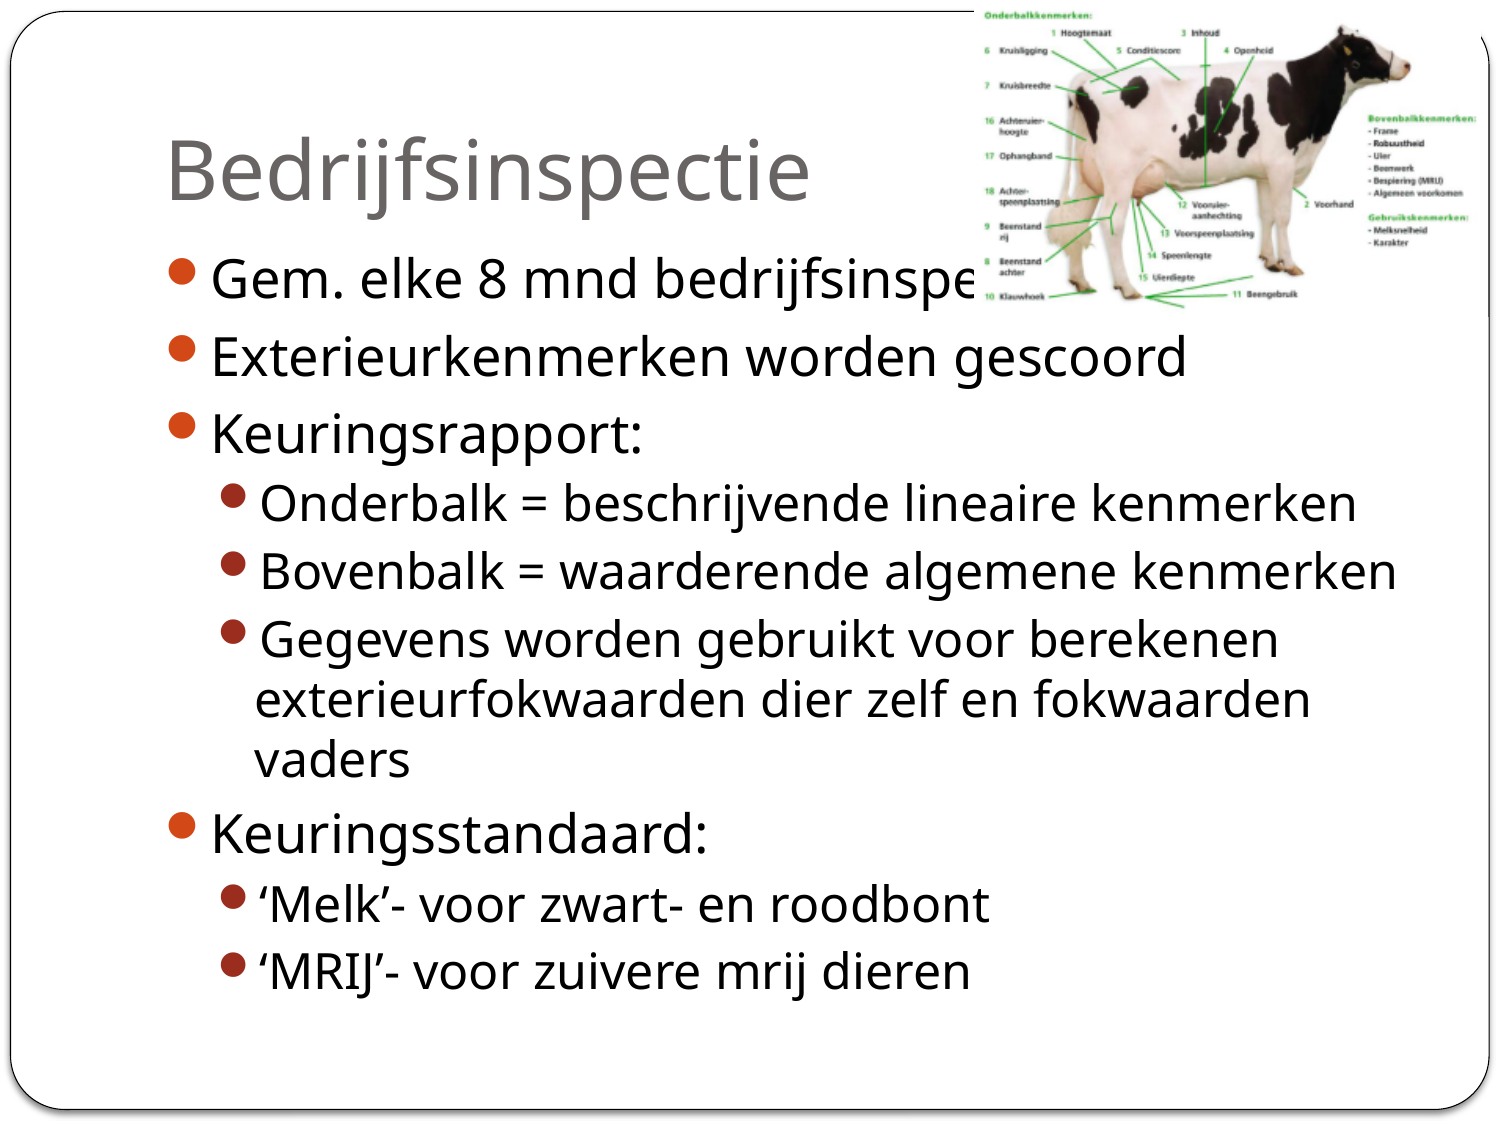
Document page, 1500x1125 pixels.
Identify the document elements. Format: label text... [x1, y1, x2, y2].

title Bedrijfsinspectie [150, 45, 968, 233]
list Gem. elke 8 mnd bedrijfsinspecteur Exterieurkenmerken worden gescoord Keuringsrapport: Onderbalk = beschrijvende lineaire kenmerken Bovenbalk = waarderende algemene kenmerken Gegevens worden gebruikt voor berekenen exterieurfokwaarden dier zelf en fokwaarden vaders Keuringsstandaard: ‘Melk’- voor zwart- en roodbont ‘MRIJ’- voor zuivere mrij dieren [150, 237, 1425, 988]
picture [974, 2, 1481, 318]
